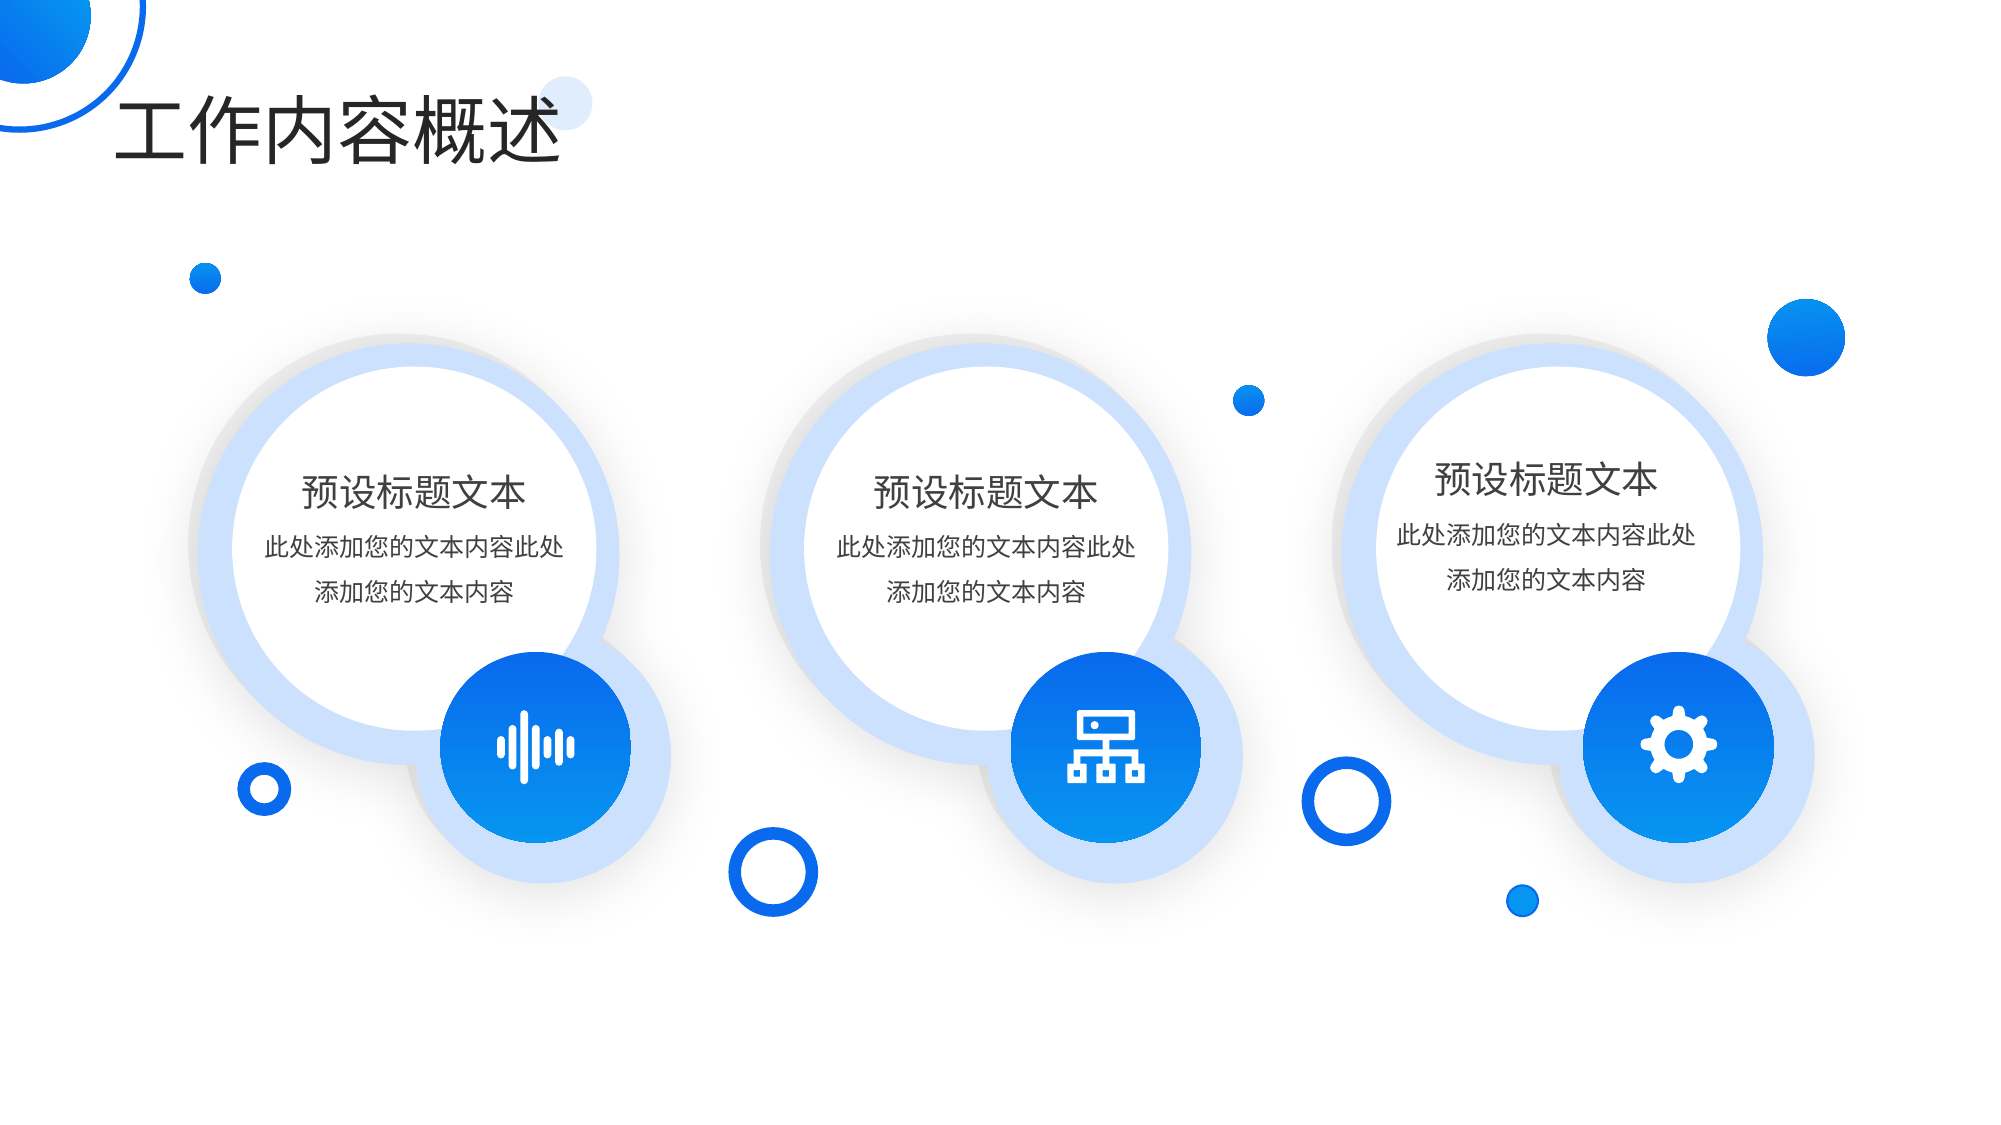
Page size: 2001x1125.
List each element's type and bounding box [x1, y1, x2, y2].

text_box [188, 262, 1845, 917]
